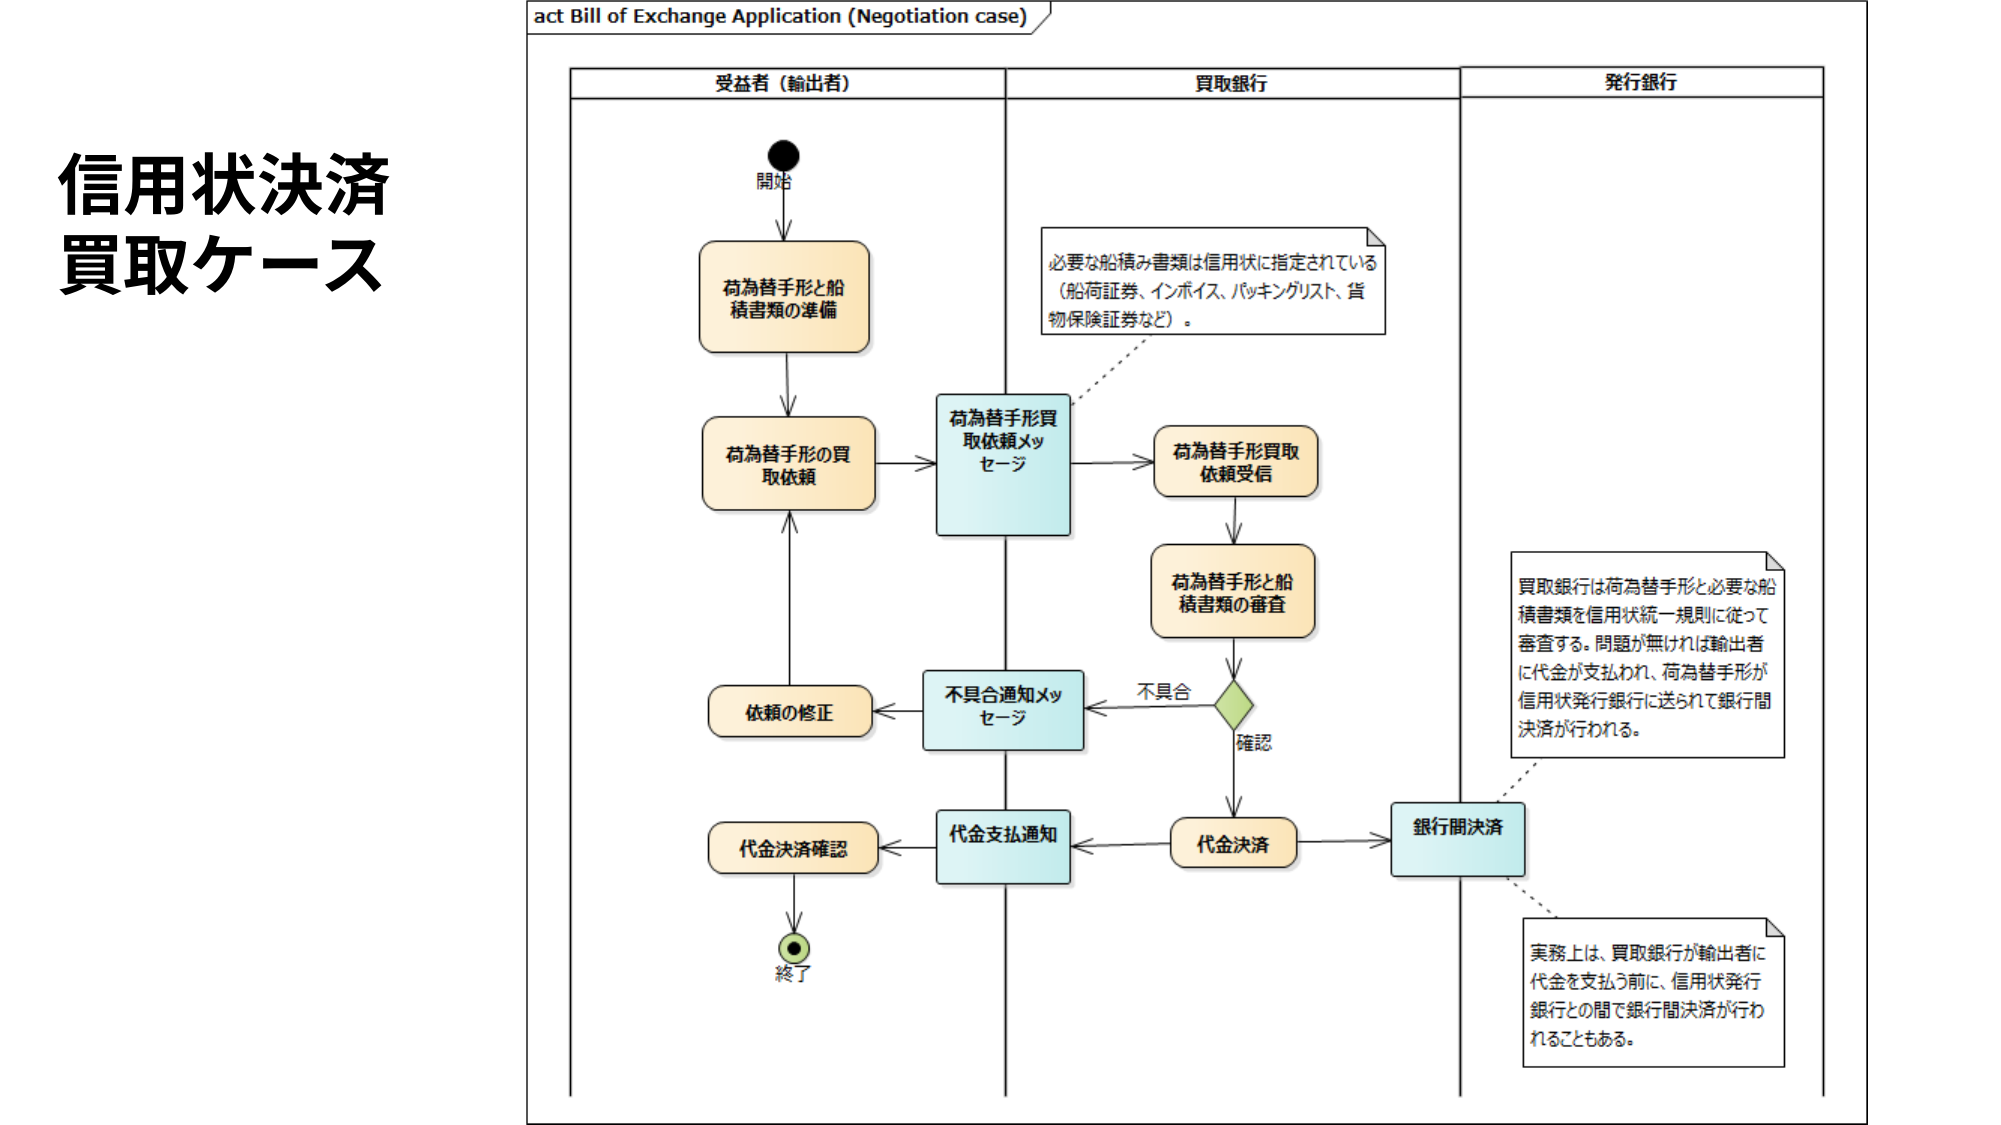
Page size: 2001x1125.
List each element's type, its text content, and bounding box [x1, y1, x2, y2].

text_box 信用状決済買取ケース [42, 135, 456, 311]
picture [525, 0, 1868, 1125]
